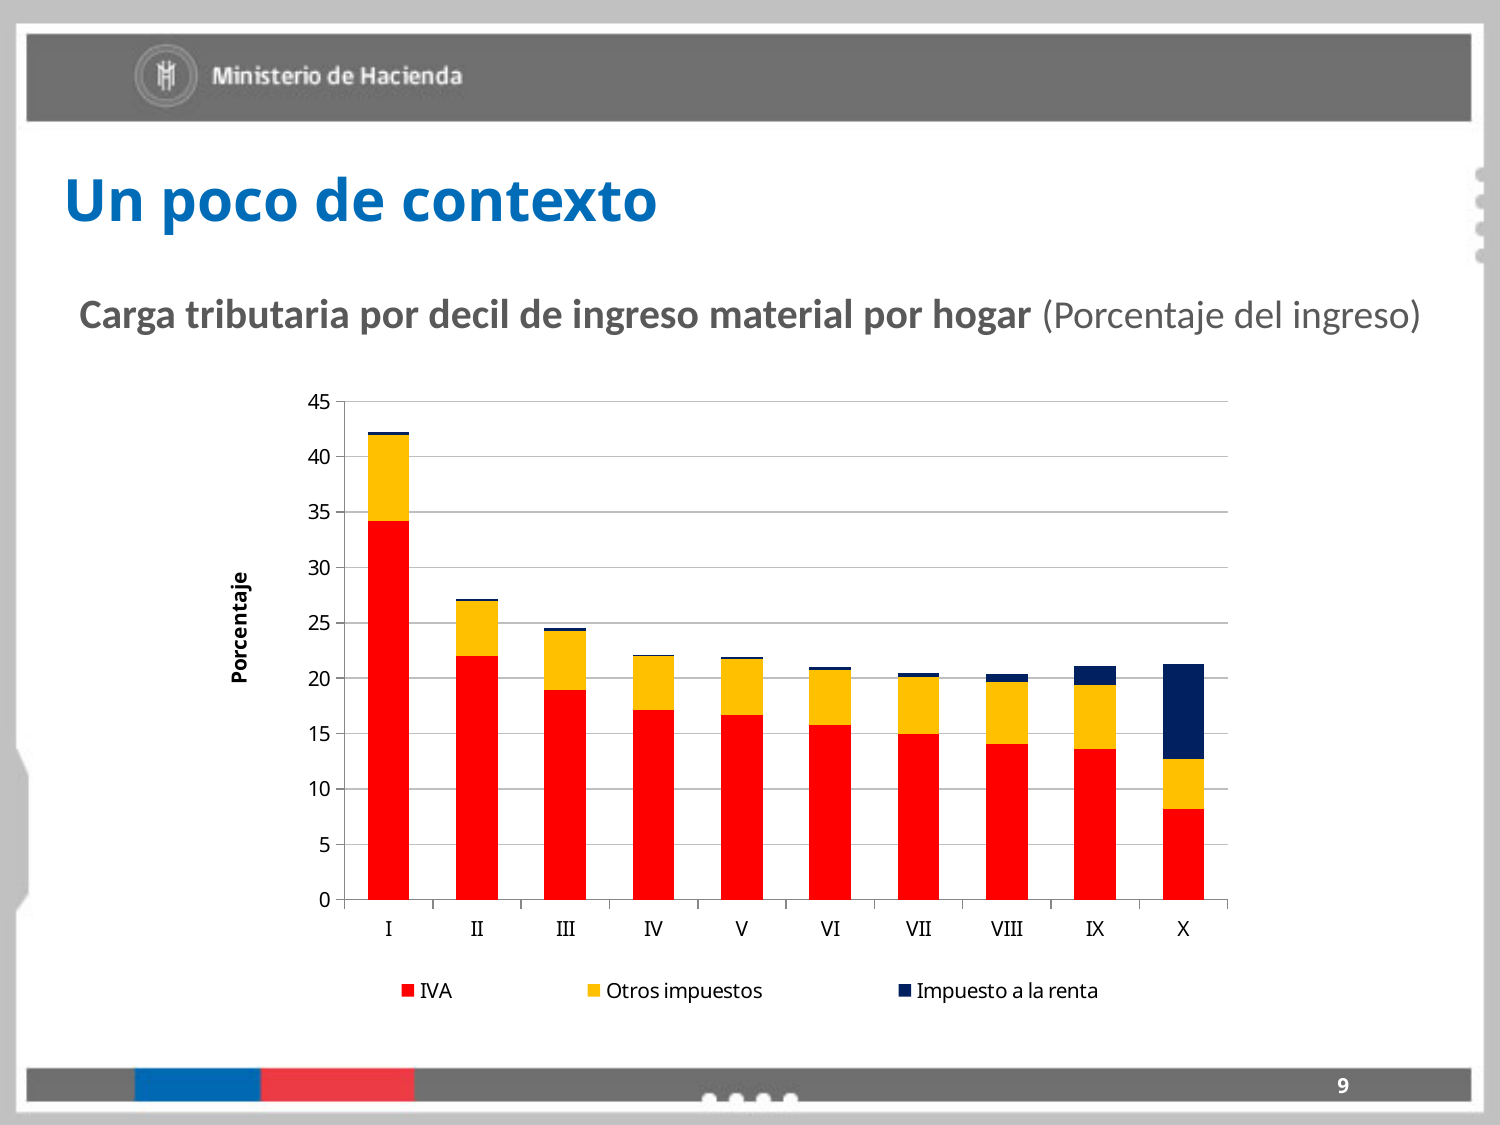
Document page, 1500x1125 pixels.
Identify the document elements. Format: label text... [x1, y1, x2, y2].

text_box Un poco de contexto [48, 138, 1424, 268]
chart [206, 373, 1282, 1036]
list Carga tributaria por decil de ingreso material por hogar (Porcentaje del ingreso) [64, 278, 1447, 976]
picture [0, 0, 1500, 1125]
slide_number 9 [1014, 1070, 1365, 1103]
